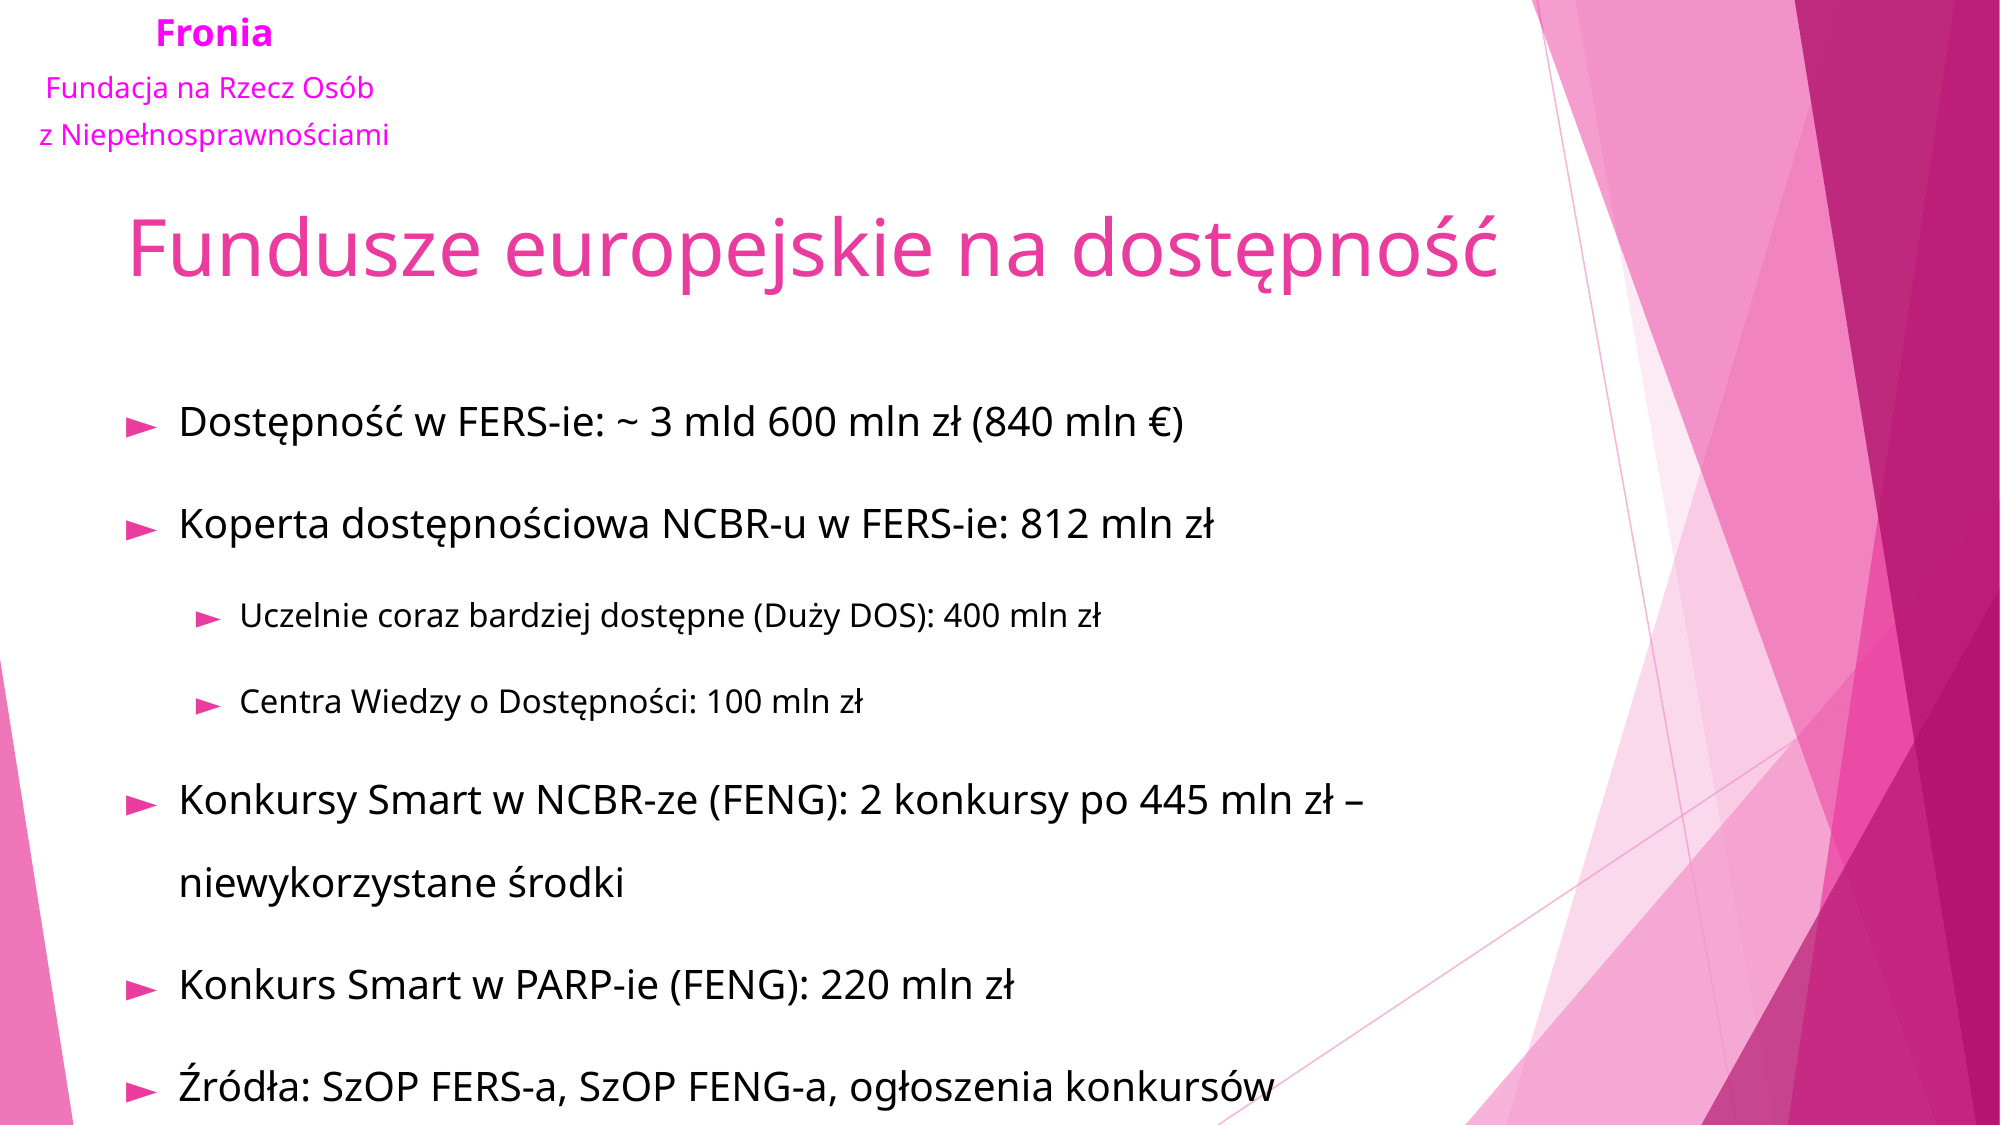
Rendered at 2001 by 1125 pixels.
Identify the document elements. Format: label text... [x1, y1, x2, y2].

title Fundusze europejskie na dostępność [111, 136, 1667, 354]
list Dostępność w FERS-ie: ~ 3 mld 600 mln zł (840 mln €) Koperta dostępnościowa NCBR-u w FERS-ie: 812 mln zł Uczelnie coraz bardziej dostępne (Duży DOS): 400 mln zł Centra Wiedzy o Dostępności: 100 mln zł Konkursy Smart w NCBR-ze (FENG): 2 konkursy po 445 mln zł – niewykorzystane środki Konkurs Smart w PARP-ie (FENG): 220 mln zł Źródła: SzOP FERS-a, SzOP FENG-a, ogłoszenia konkursów [111, 354, 1611, 1125]
